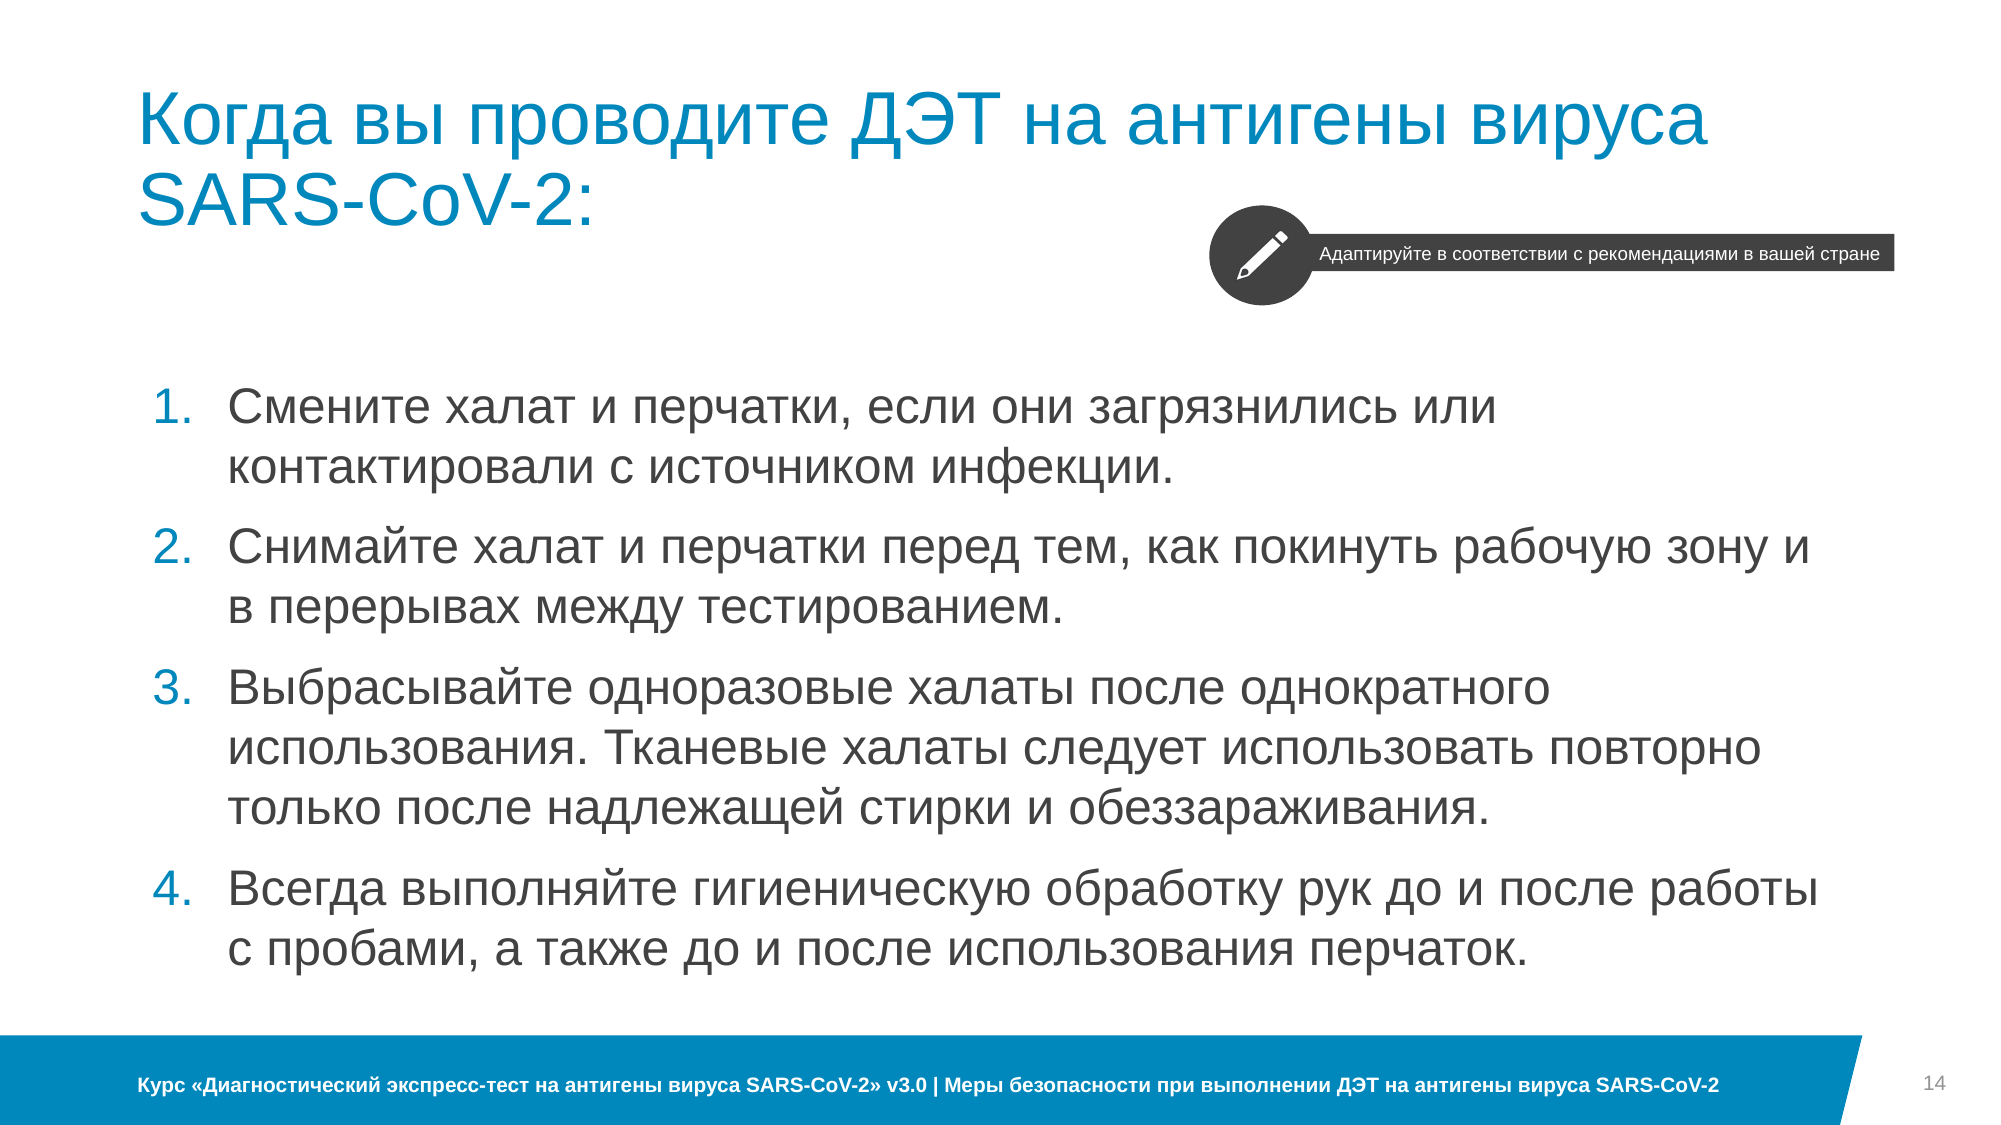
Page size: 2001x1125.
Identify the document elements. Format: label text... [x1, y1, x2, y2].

footer Курс «Диагностический экспресс-тест на антигены вируса SARS-CoV-2» v3.0 | Меры безопасности при выполнении ДЭТ на антигены вируса SARS-CoV-2 [137, 1042, 1833, 1125]
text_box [1210, 206, 1895, 305]
list Смените халат и перчатки, если они загрязнились или контактировали с источником инфекции. Снимайте халат и перчатки перед тем, как покинуть рабочую зону и в перерывах между тестированием. Выбрасывайте одноразовые халаты после однократного использования. Тканевые халаты следует использовать повторно только после надлежащей стирки и обеззараживания. Всегда выполняйте гигиеническую обработку рук до и после работы с пробами, а также до и после использования перчаток. [137, 284, 1863, 1014]
title Когда вы проводите ДЭТ на антигены вируса SARS-CoV-2: [137, 87, 1863, 242]
slide_number 14 [1862, 1035, 1947, 1125]
